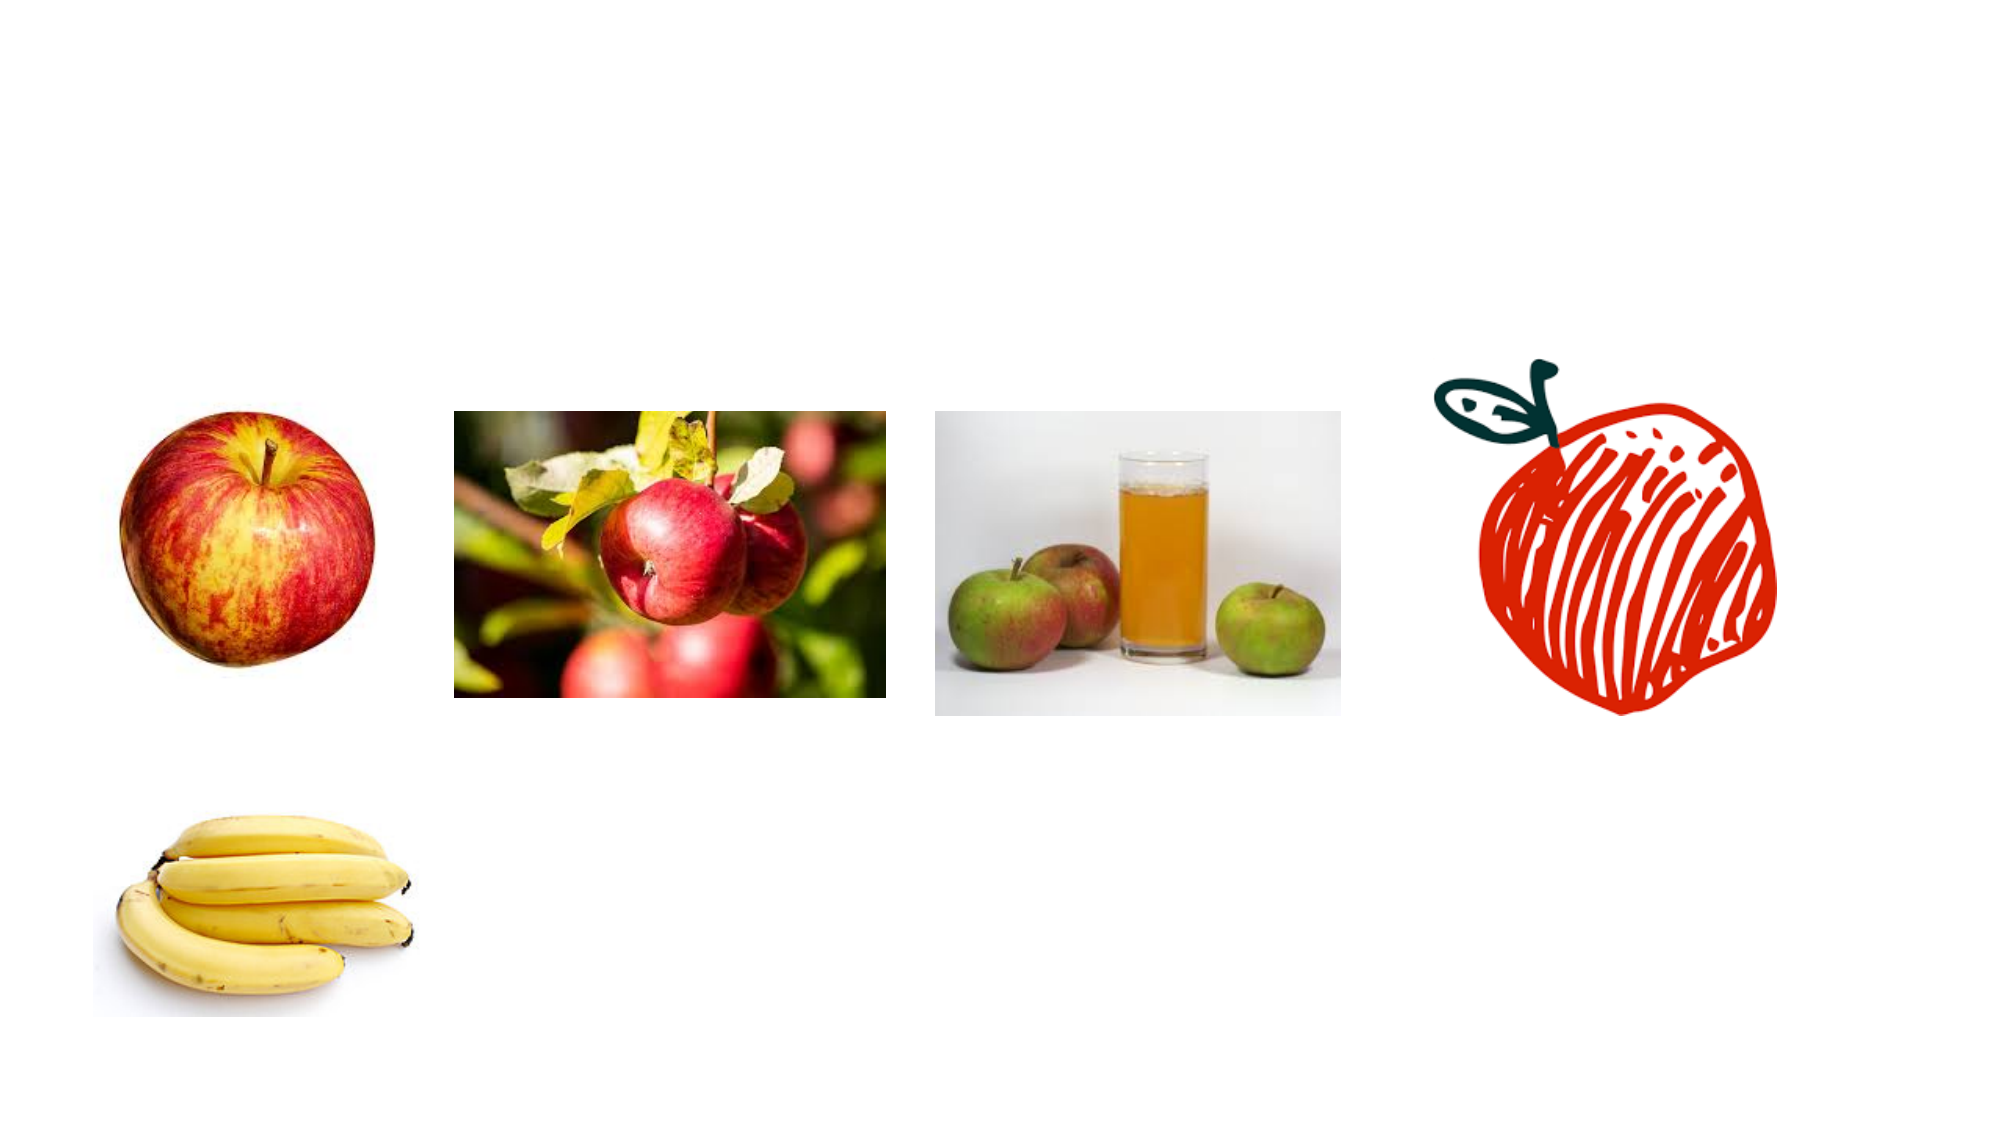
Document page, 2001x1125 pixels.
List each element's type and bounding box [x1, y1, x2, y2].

picture [454, 411, 886, 698]
picture [76, 378, 427, 730]
picture [1432, 358, 1777, 716]
picture [935, 411, 1341, 716]
picture [93, 786, 438, 1017]
